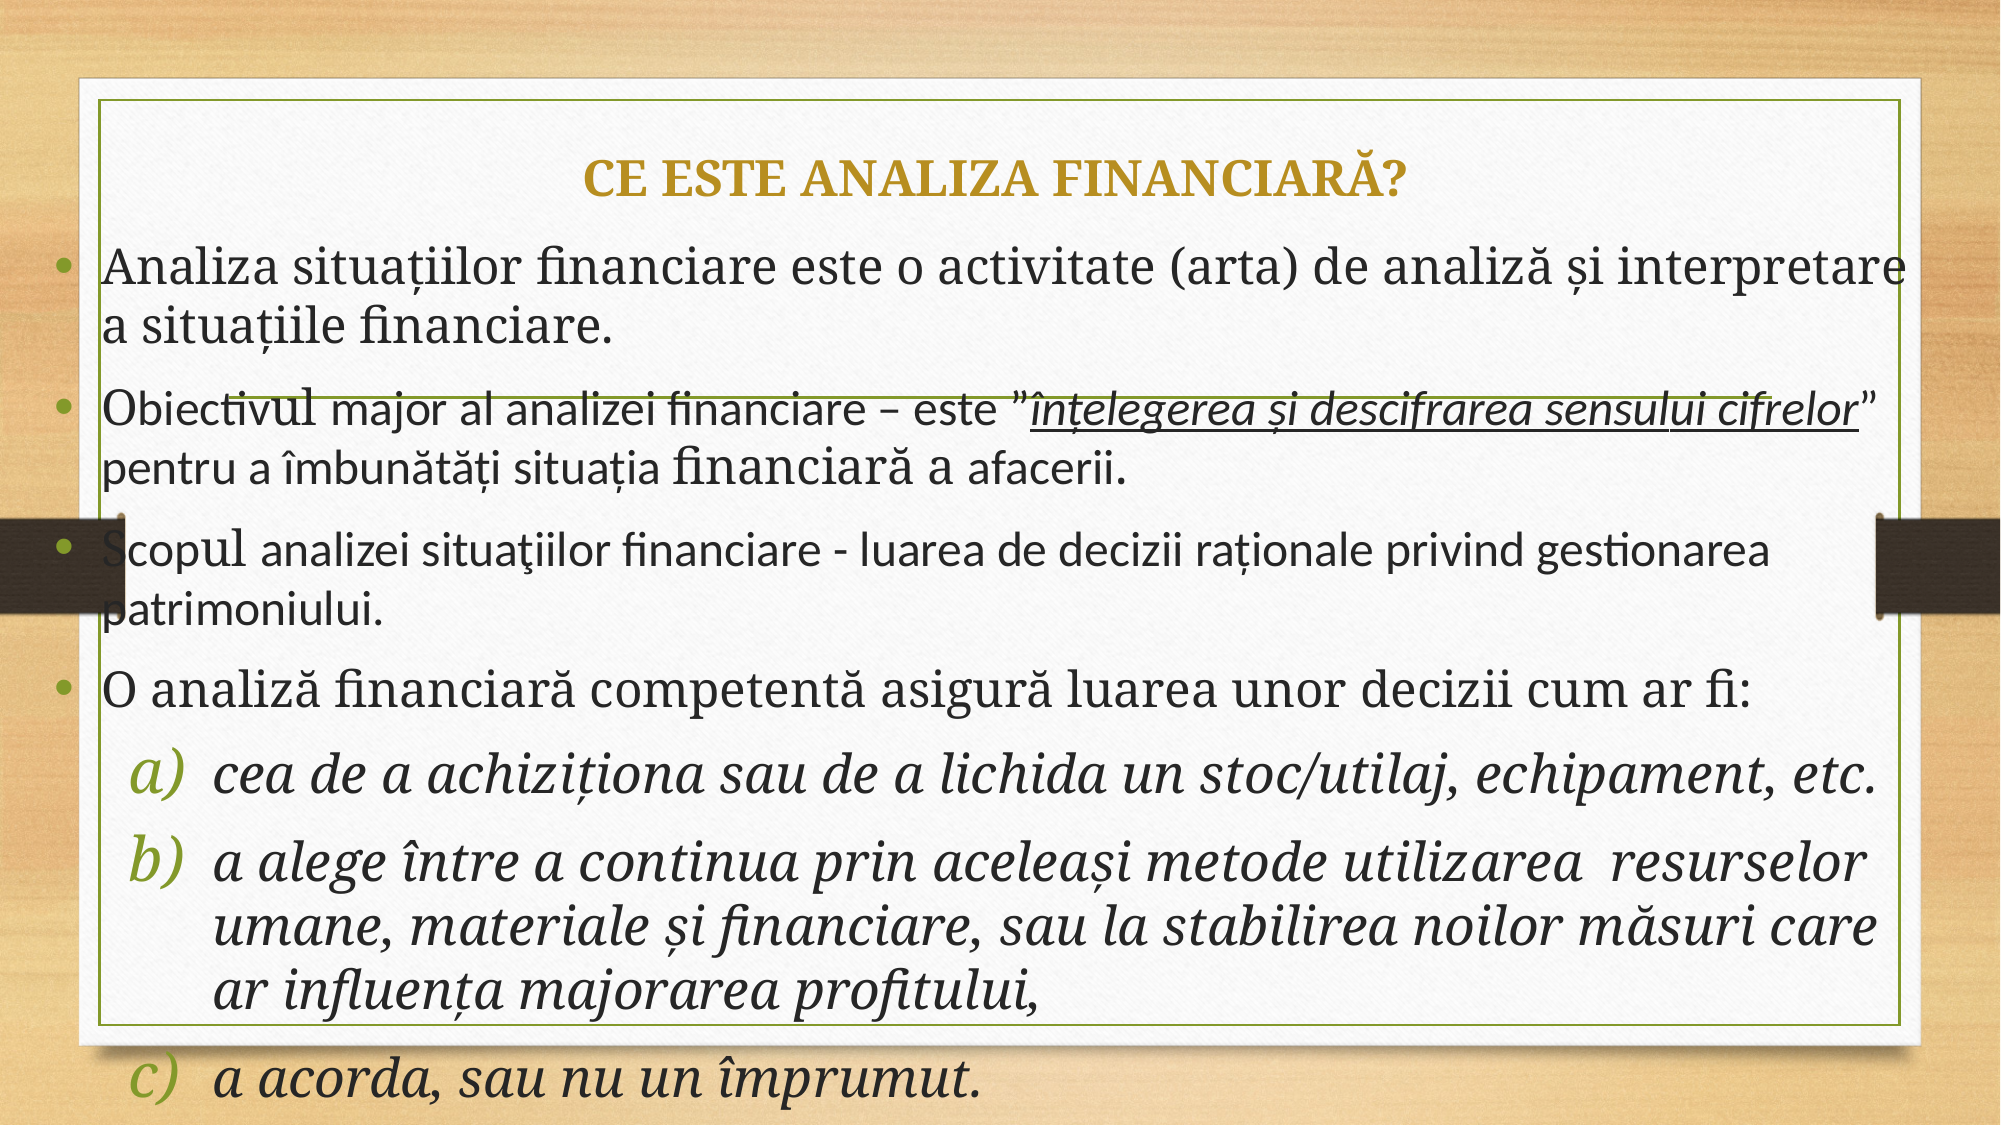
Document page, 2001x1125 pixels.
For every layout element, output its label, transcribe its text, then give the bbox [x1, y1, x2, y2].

picture [0, 0, 2001, 1125]
list Analiza situaţiilor financiare este o activitate (arta) de analiză şi interpretare a situaţiile financiare. Obiectivul major al analizei financiare – este ”înţelegerea și descifrarea sensului cifrelor” pentru a îmbunătăți situația financiară a afacerii. Scopul analizei situaţiilor financiare - luarea de decizii raționale privind gestionarea patrimoniului. O analiză financiară competentă asigură luarea unor decizii cum ar fi: cea de a achiziționa sau de a lichida un stoc/utilaj, echipament, etc. a alege între a continua prin aceleaşi metode utilizarea resurselor umane, materiale şi financiare, sau la stabilirea noilor măsuri care ar influenţa majorarea profitului, a acorda, sau nu un împrumut. [39, 227, 1961, 1125]
picture [101, 101, 1898, 227]
title CE ESTE ANALIZA FINANCIARĂ? [102, 127, 1903, 225]
